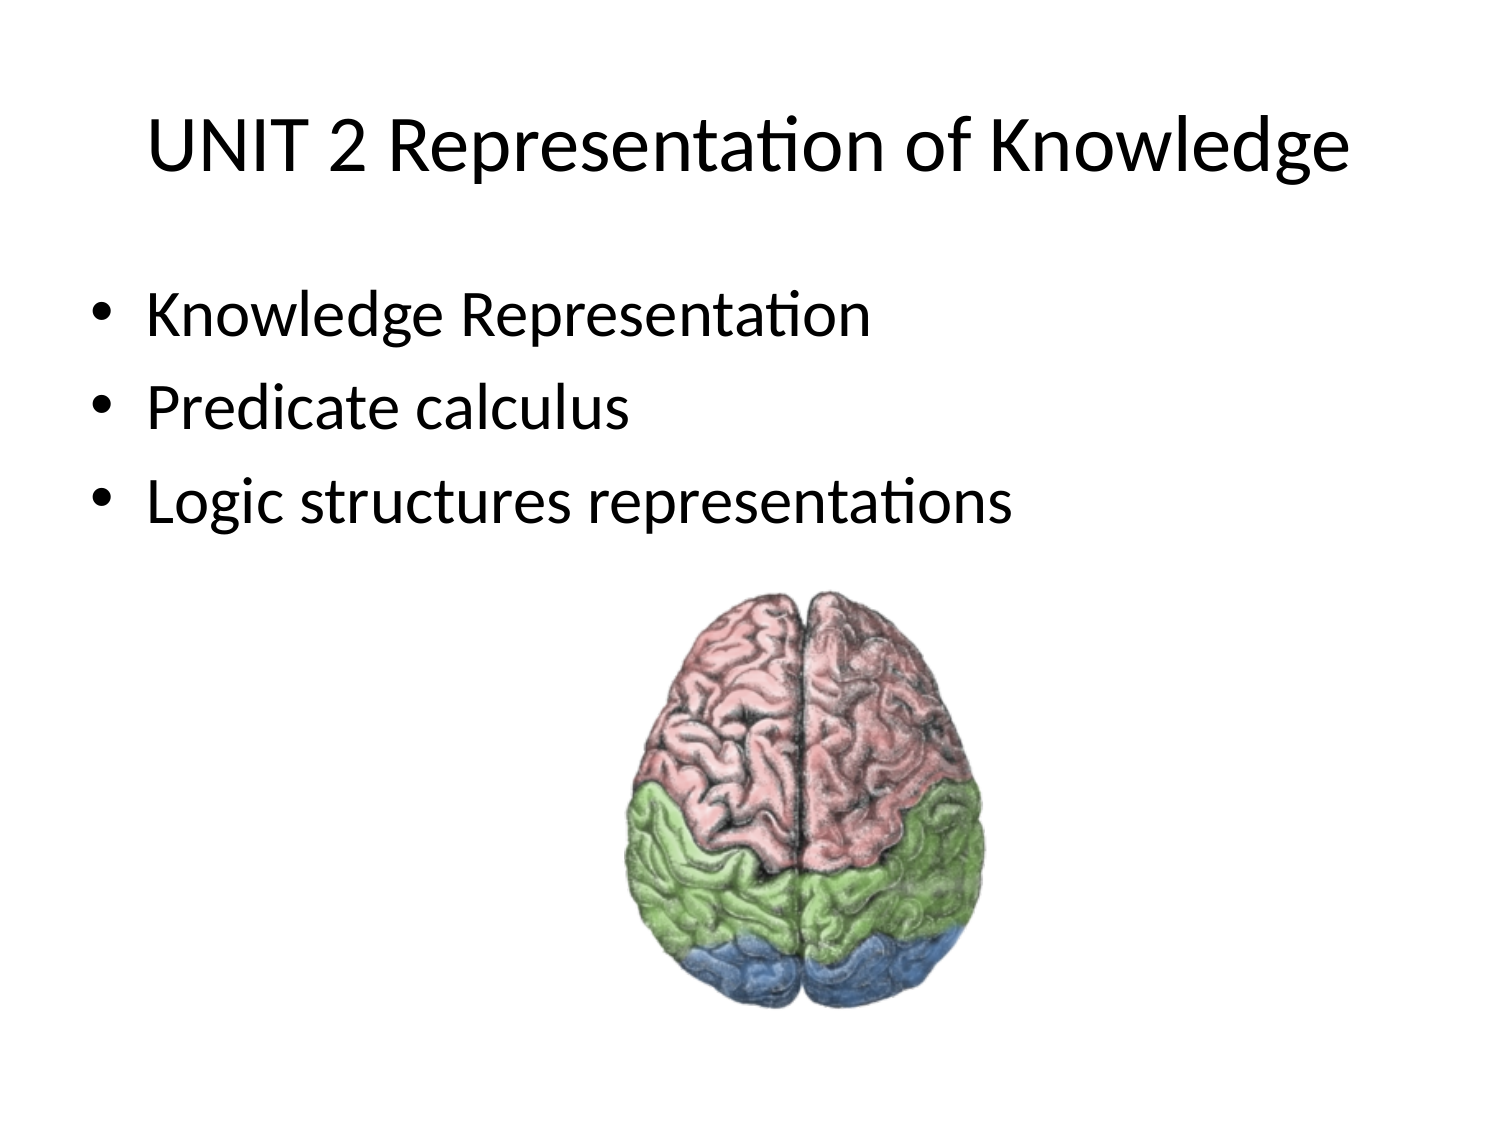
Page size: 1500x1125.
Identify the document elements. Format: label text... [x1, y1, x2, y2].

list Knowledge Representation Predicate calculus Logic structures representations [75, 262, 1425, 1005]
picture [599, 562, 1011, 1043]
title UNIT 2 Representation of Knowledge [75, 45, 1425, 233]
